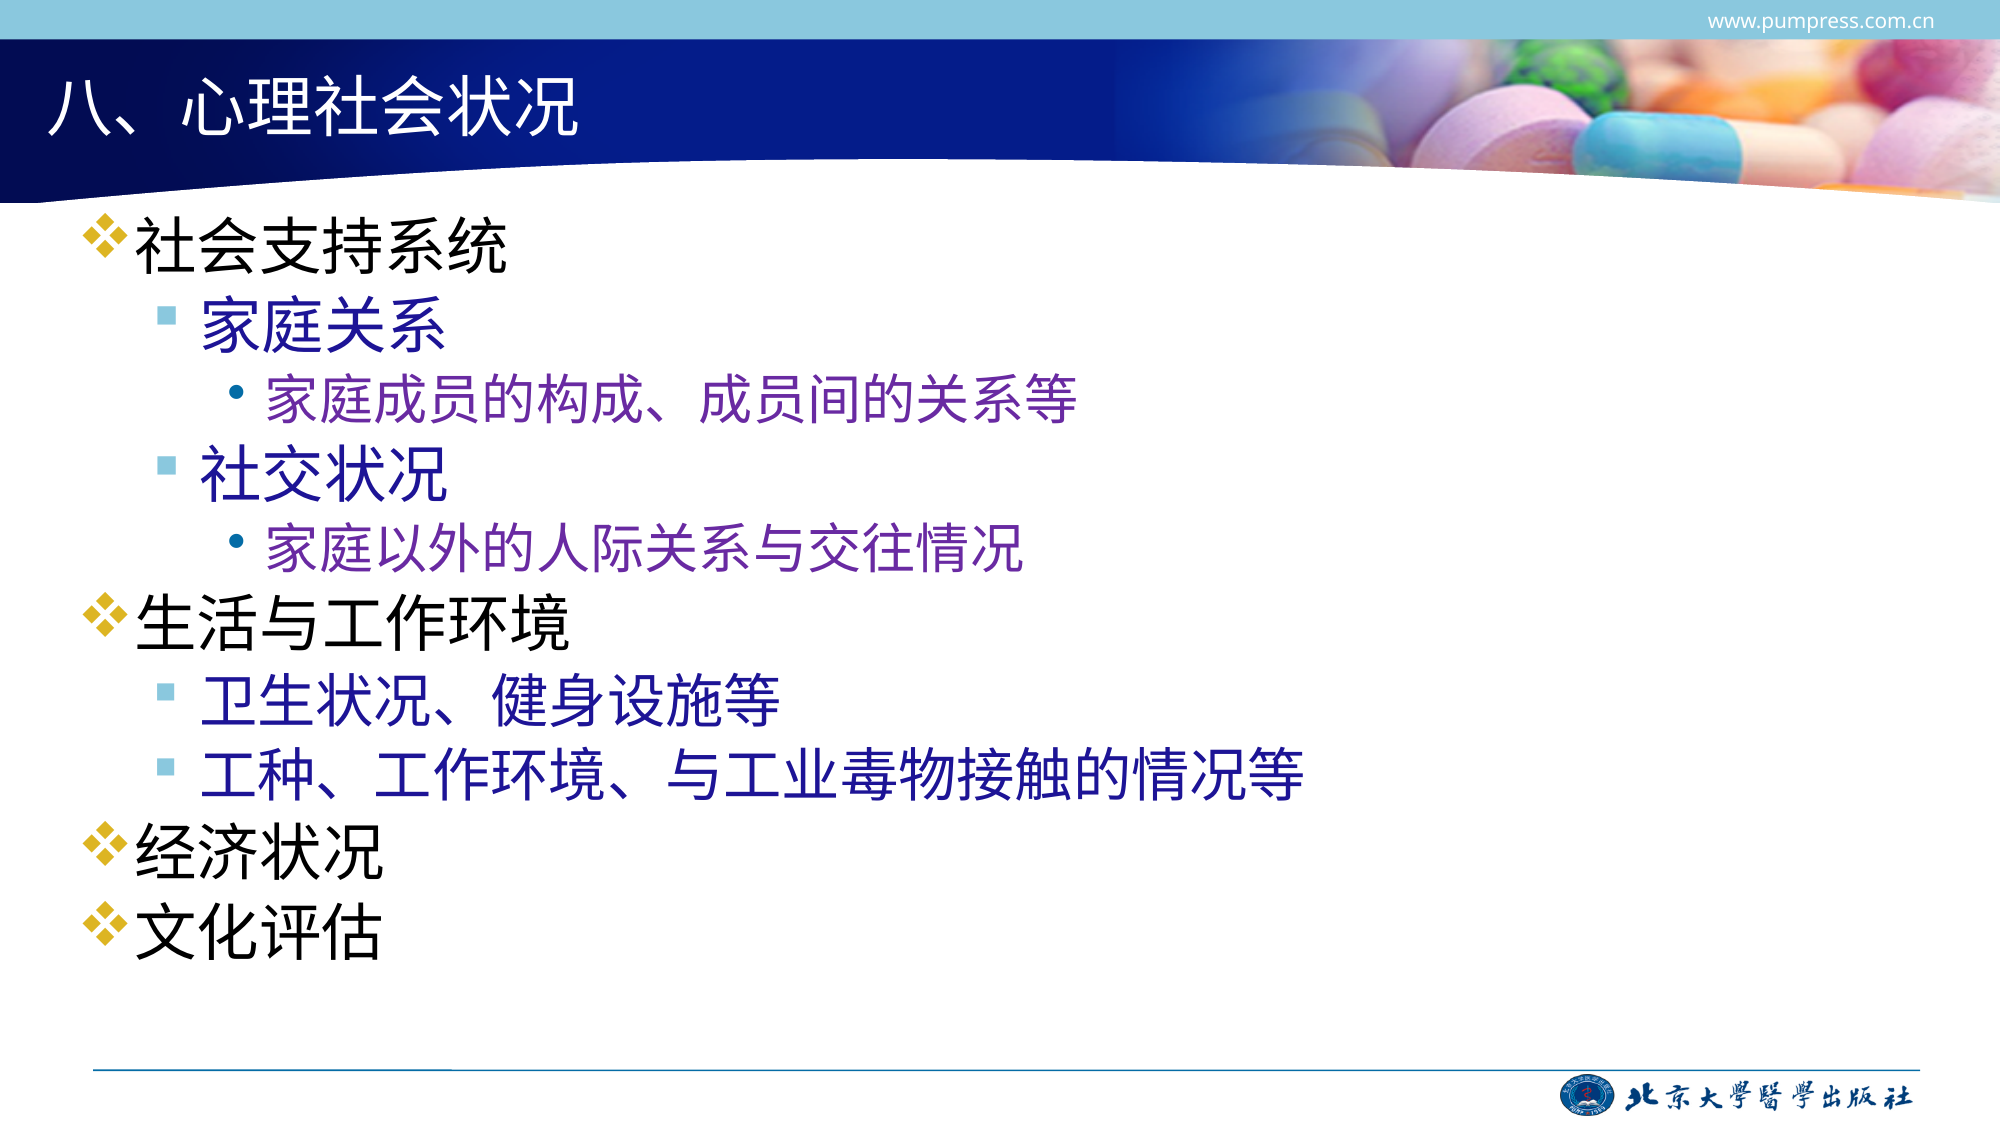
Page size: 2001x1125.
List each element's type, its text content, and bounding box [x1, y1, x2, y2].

picture [1560, 1074, 1915, 1118]
list 社会支持系统 家庭关系 家庭成员的构成、成员间的关系等 社交状况 家庭以外的人际关系与交往情况 生活与工作环境 卫生状况、健身设施等 工种、工作环境、与工业毒物接触的情况等 经济状况 文化评估 [62, 198, 1947, 1000]
title 八、心理社会状况 [30, 58, 1799, 152]
picture [0, 40, 2000, 203]
slide_number www.pumpress.com.cn [1366, 0, 1951, 38]
